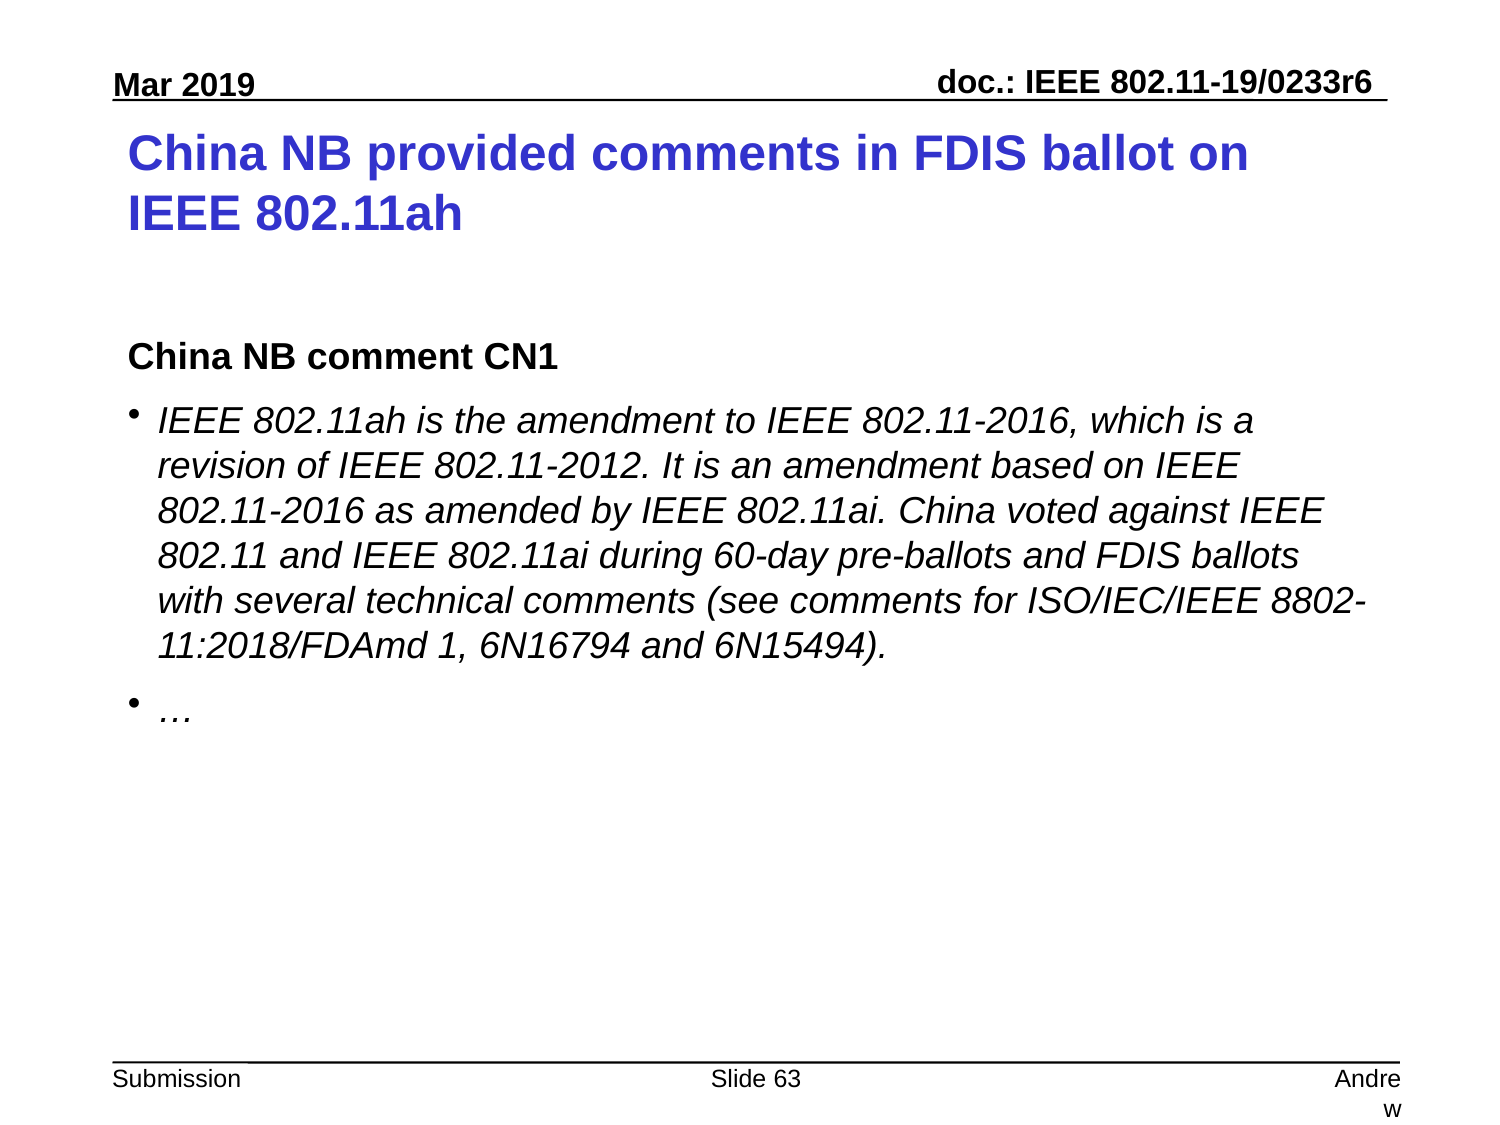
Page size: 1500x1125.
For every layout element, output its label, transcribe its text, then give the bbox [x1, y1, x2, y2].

footer Andrew Myles, Cisco [1320, 1061, 1402, 1093]
title China NB provided comments in FDIS ballot on IEEE 802.11ah [112, 112, 1388, 288]
list China NB comment CN1 IEEE 802.11ah is the amendment to IEEE 802.11-2016, which is a revision of IEEE 802.11-2012. It is an amendment based on IEEE 802.11-2016 as amended by IEEE 802.11ai. China voted against IEEE 802.11 and IEEE 802.11ai during 60-day pre-ballots and FDIS ballots with several technical comments (see comments for ISO/IEC/IEEE 8802-11:2018/FDAmd 1, 6N16794 and 6N15494). … [112, 324, 1388, 1000]
slide_number Slide 63 [709, 1061, 803, 1093]
